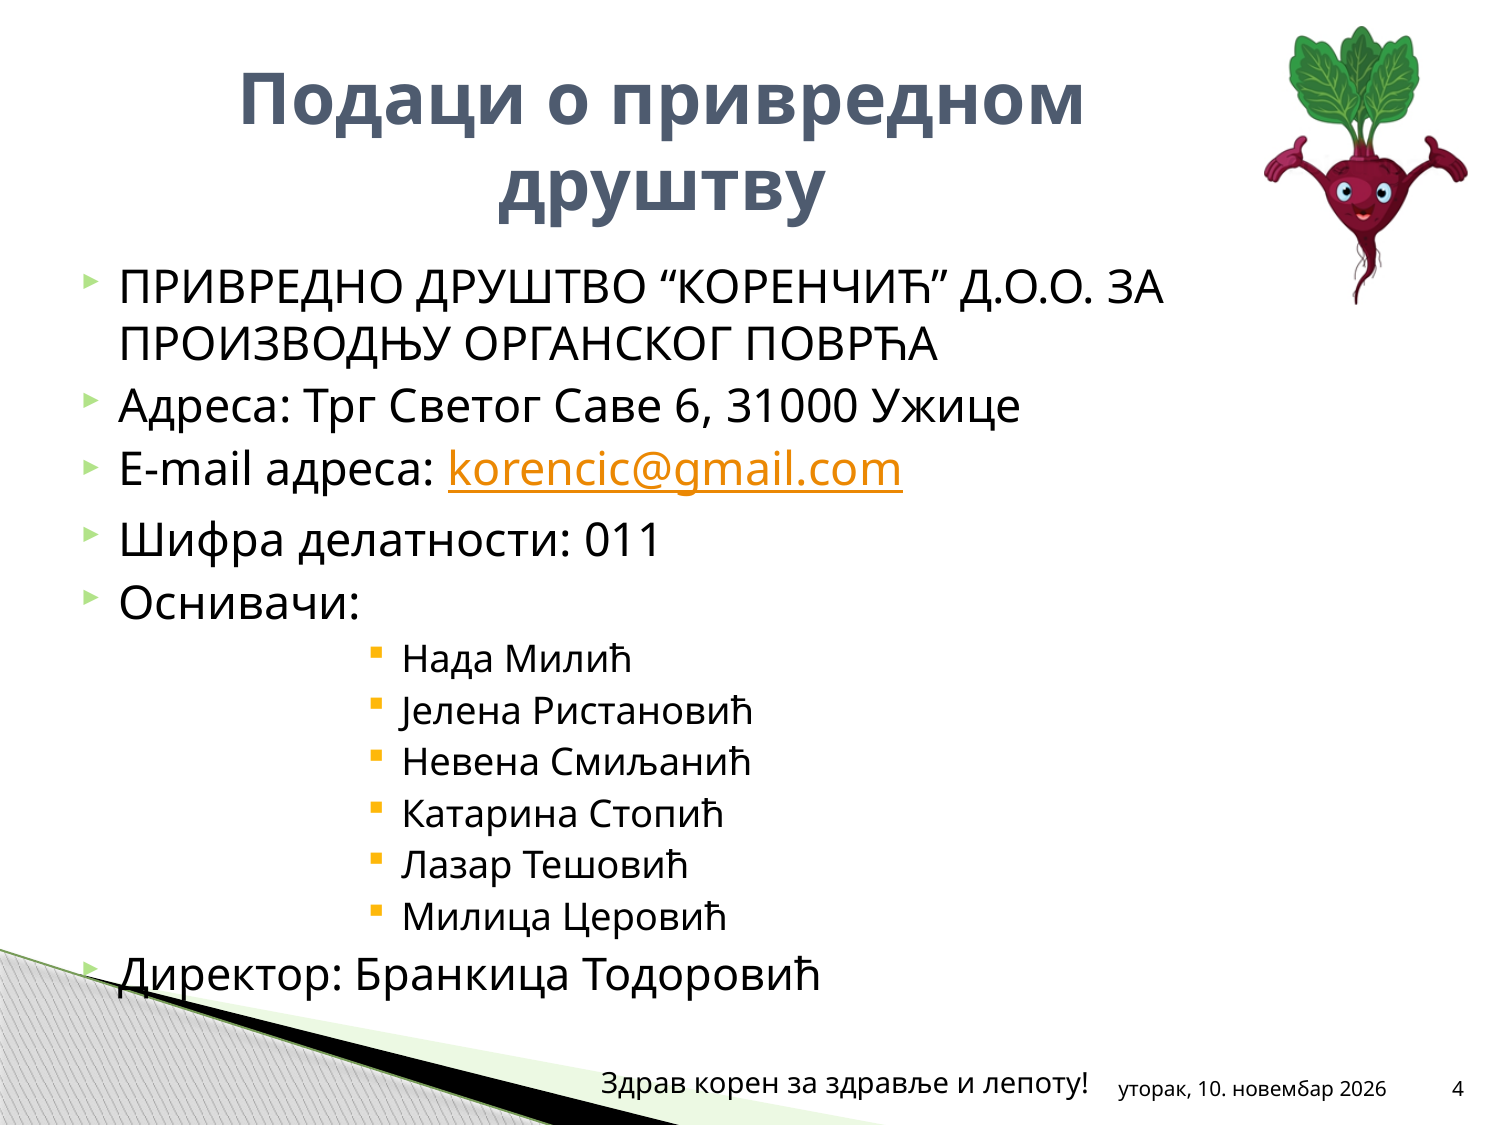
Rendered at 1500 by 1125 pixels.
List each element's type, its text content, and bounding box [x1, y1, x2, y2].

list ПРИВРЕДНО ДРУШТВО “КОРЕНЧИЋ” Д.О.О. ЗА ПРОИЗВОДЊУ ОРГАНСКОГ ПОВРЋА Адреса: Трг Светог Саве 6, 31000 Ужице Е-mail адреса: korencic@gmail.com Шифра делатности: 011 Оснивачи: Нада Милић Јелена Ристановић Невена Смиљанић Катарина Стопић Лазар Тешовић Милица Церовић Директор: Бранкица Тодоровић [50, 249, 1425, 1013]
picture [1262, 24, 1471, 308]
slide_number 4 [1418, 1051, 1479, 1112]
footer Здрав корен за здравље и лепоту! [575, 1051, 1105, 1112]
title Подаци о привредном друштву [75, 45, 1250, 233]
slide_number среда, 31. октобар 2012 [1105, 1051, 1418, 1112]
